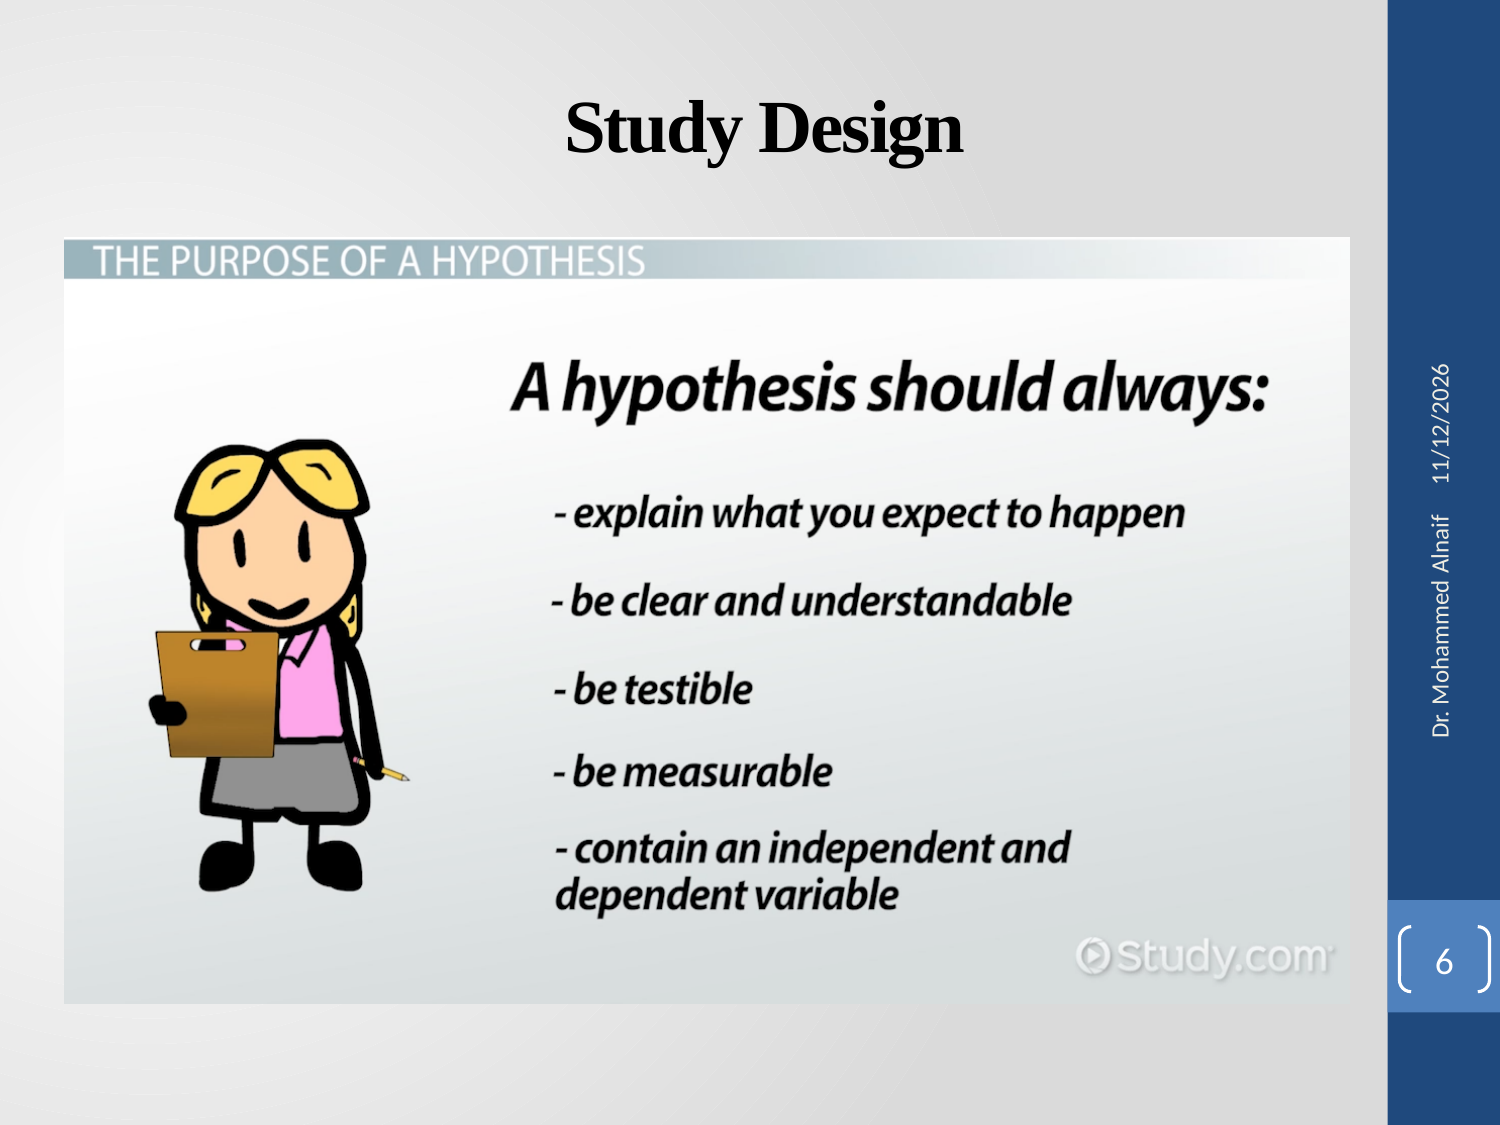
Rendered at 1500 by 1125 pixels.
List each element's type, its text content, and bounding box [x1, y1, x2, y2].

title Study Design [112, 66, 1388, 175]
picture [64, 236, 1351, 1005]
footer Dr. Mohammed Alnaif [1408, 500, 1469, 889]
slide_number 6 [1397, 925, 1492, 994]
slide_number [1408, 100, 1469, 500]
